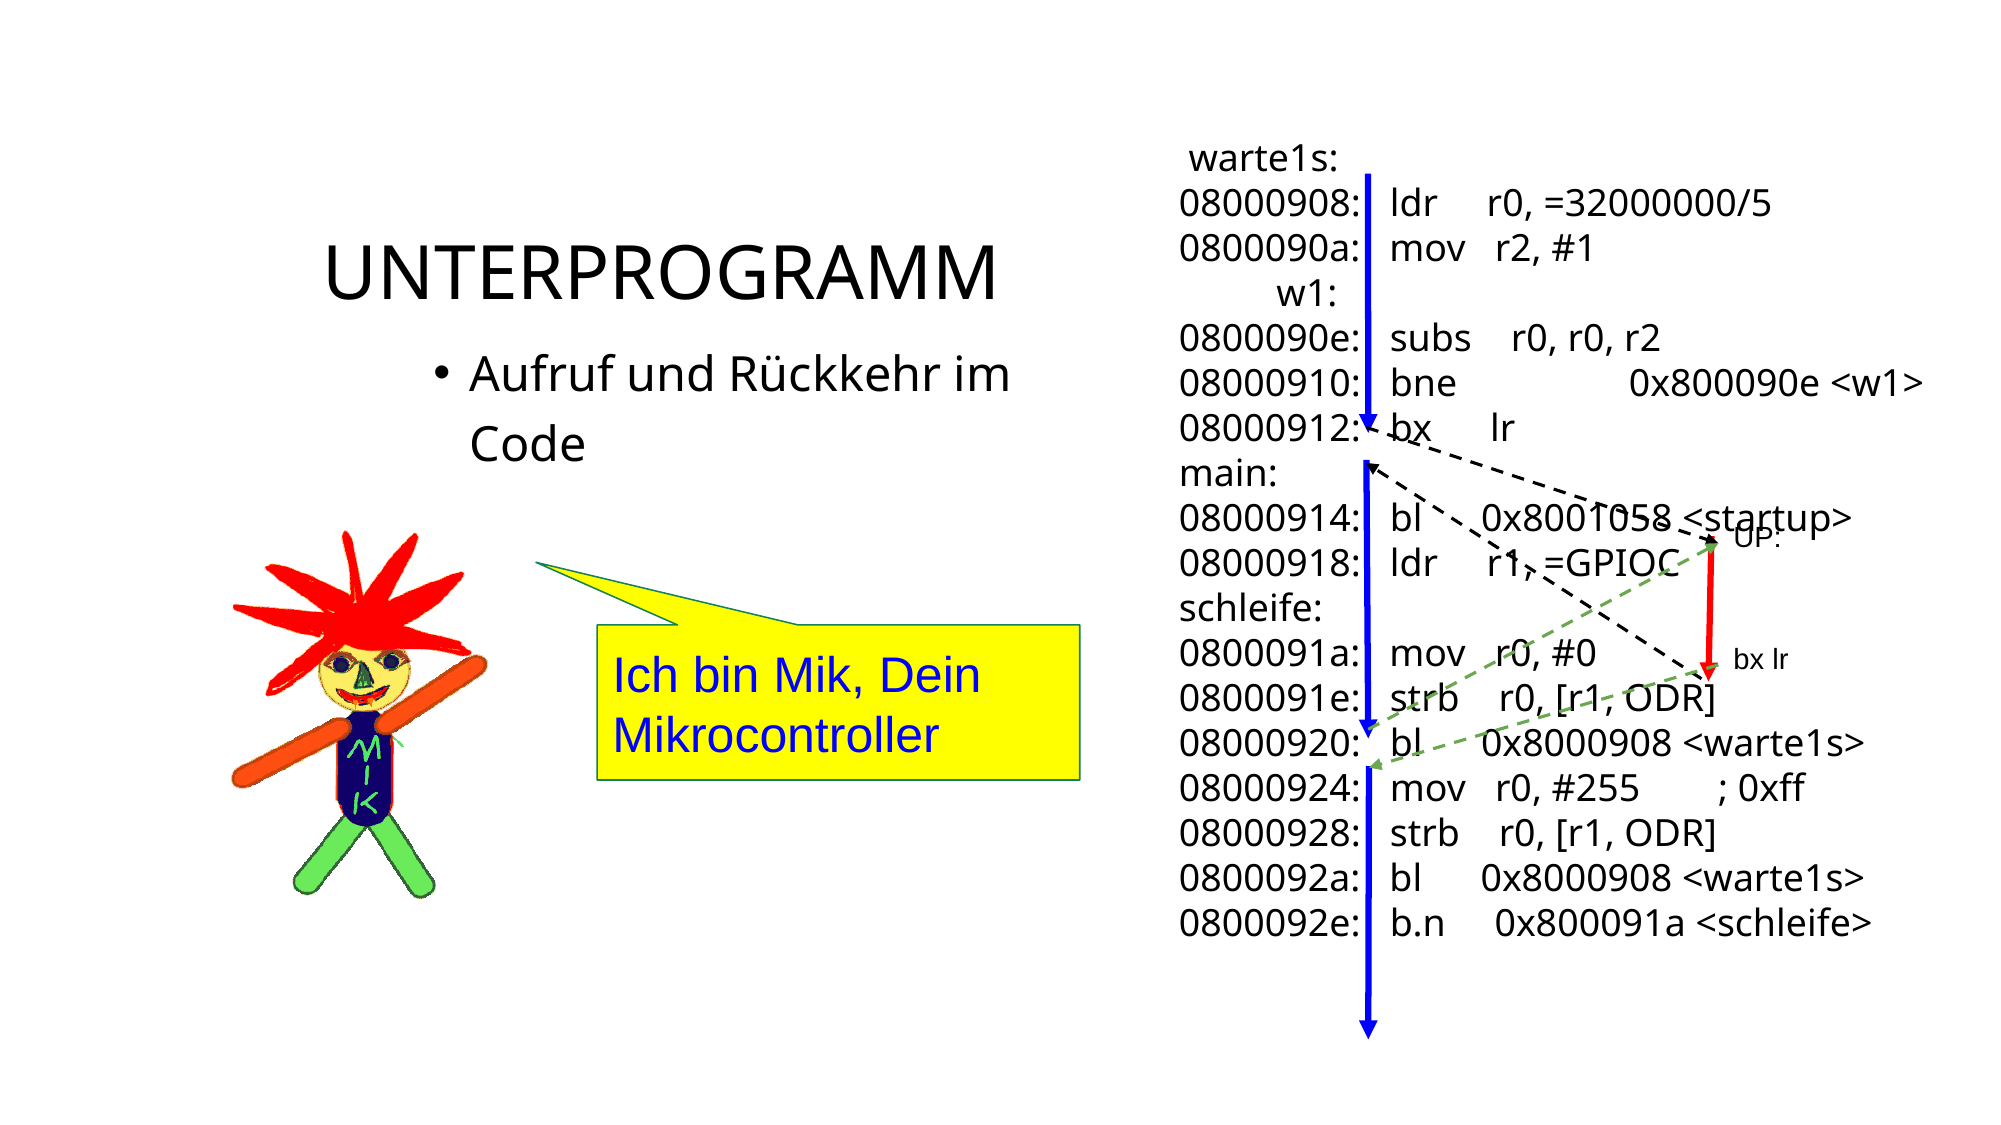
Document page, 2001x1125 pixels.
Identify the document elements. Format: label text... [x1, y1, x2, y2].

picture [204, 521, 504, 907]
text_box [1365, 462, 1702, 543]
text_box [1368, 664, 1719, 768]
text_box UP: [1724, 503, 1836, 584]
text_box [1367, 542, 1719, 664]
title UNTERPROGRAMM [307, 64, 1080, 487]
text_box bx lr [1724, 624, 1836, 705]
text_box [1366, 427, 1719, 542]
text_box Ich bin Mik, Dein Mikrocontroller [535, 562, 1080, 781]
subtitle Aufruf und Rückkehr im Code [418, 324, 1028, 479]
text_box warte1s: 08000908: ldr r0, =32000000/5 0800090a: mov r2, #1 w1: 0800090e: subs r0, r0, r2 08000910: bne 0x800090e <w1> 08000912: bx lr main: 08000914: bl 0x8001058 <startup> 08000918: ldr r1, =GPIOC schleife: 0800091a: mov r0, #0 0800091e: strb r0, [r1, ODR] 08000920: bl 0x8000908 <warte1s> 08000924: mov r0, #255 ; 0xff 08000928: strb r0, [r1, ODR] 0800092a: bl 0x8000908 <warte1s> 0800092e: b.n 0x800091a <schleife> [1163, 126, 1970, 960]
